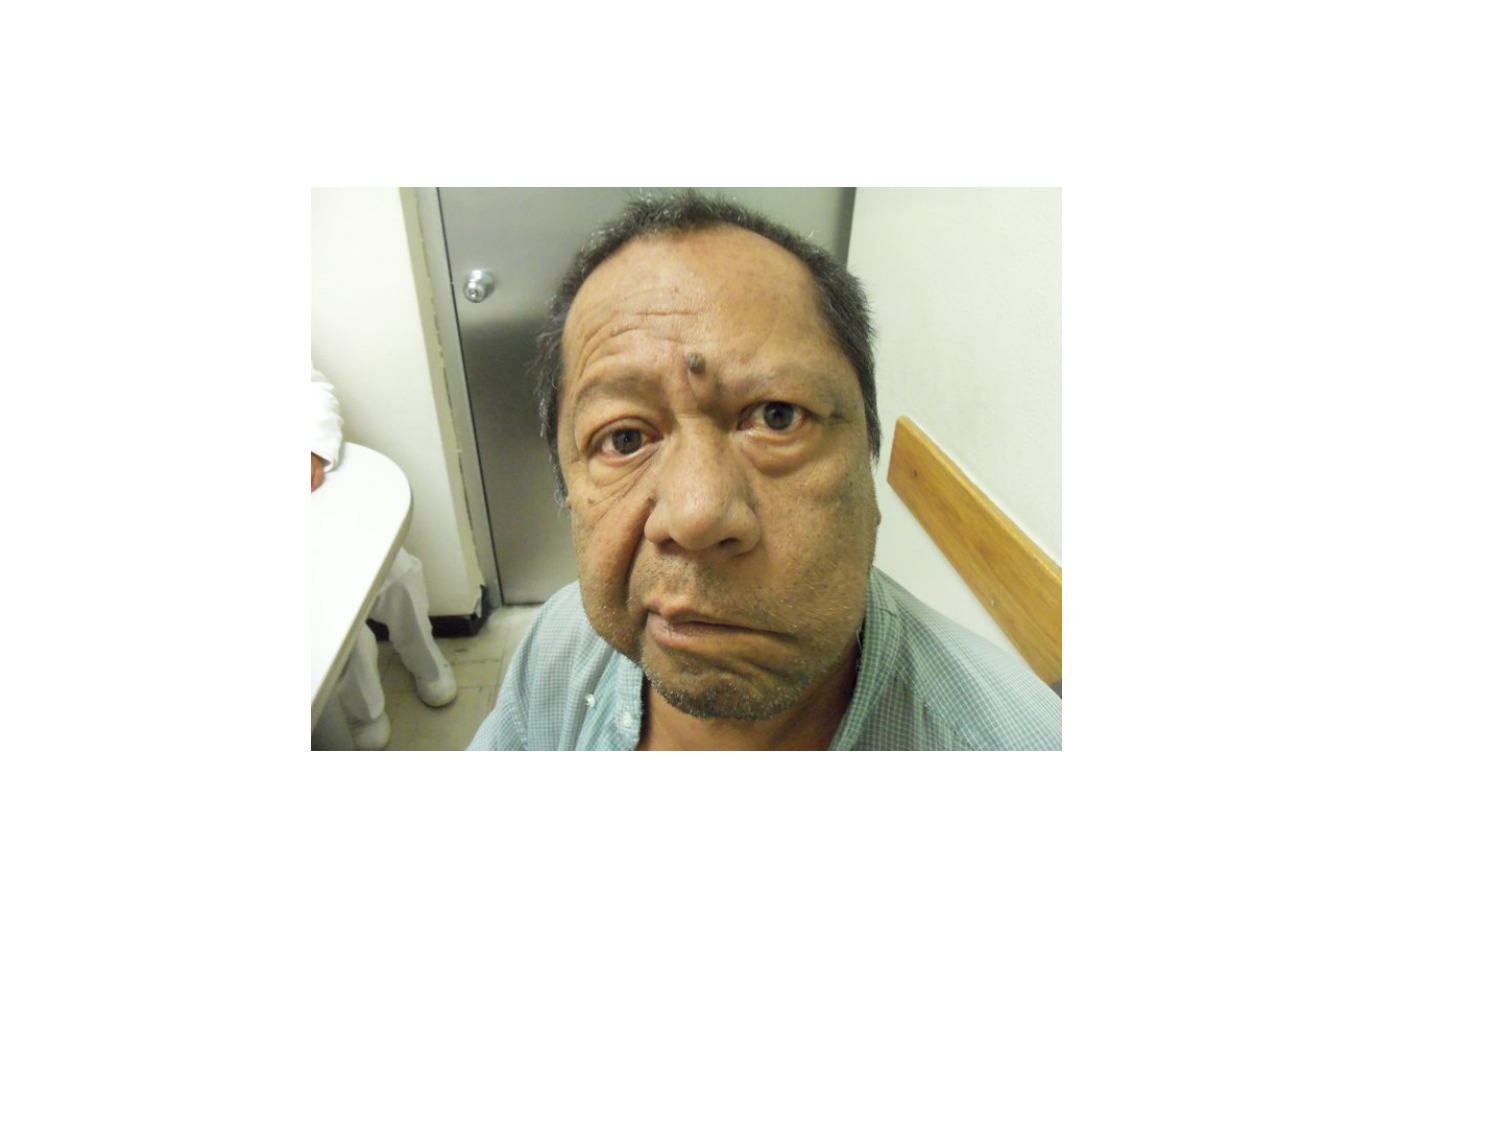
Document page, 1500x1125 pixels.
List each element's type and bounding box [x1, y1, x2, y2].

picture [310, 187, 1062, 751]
